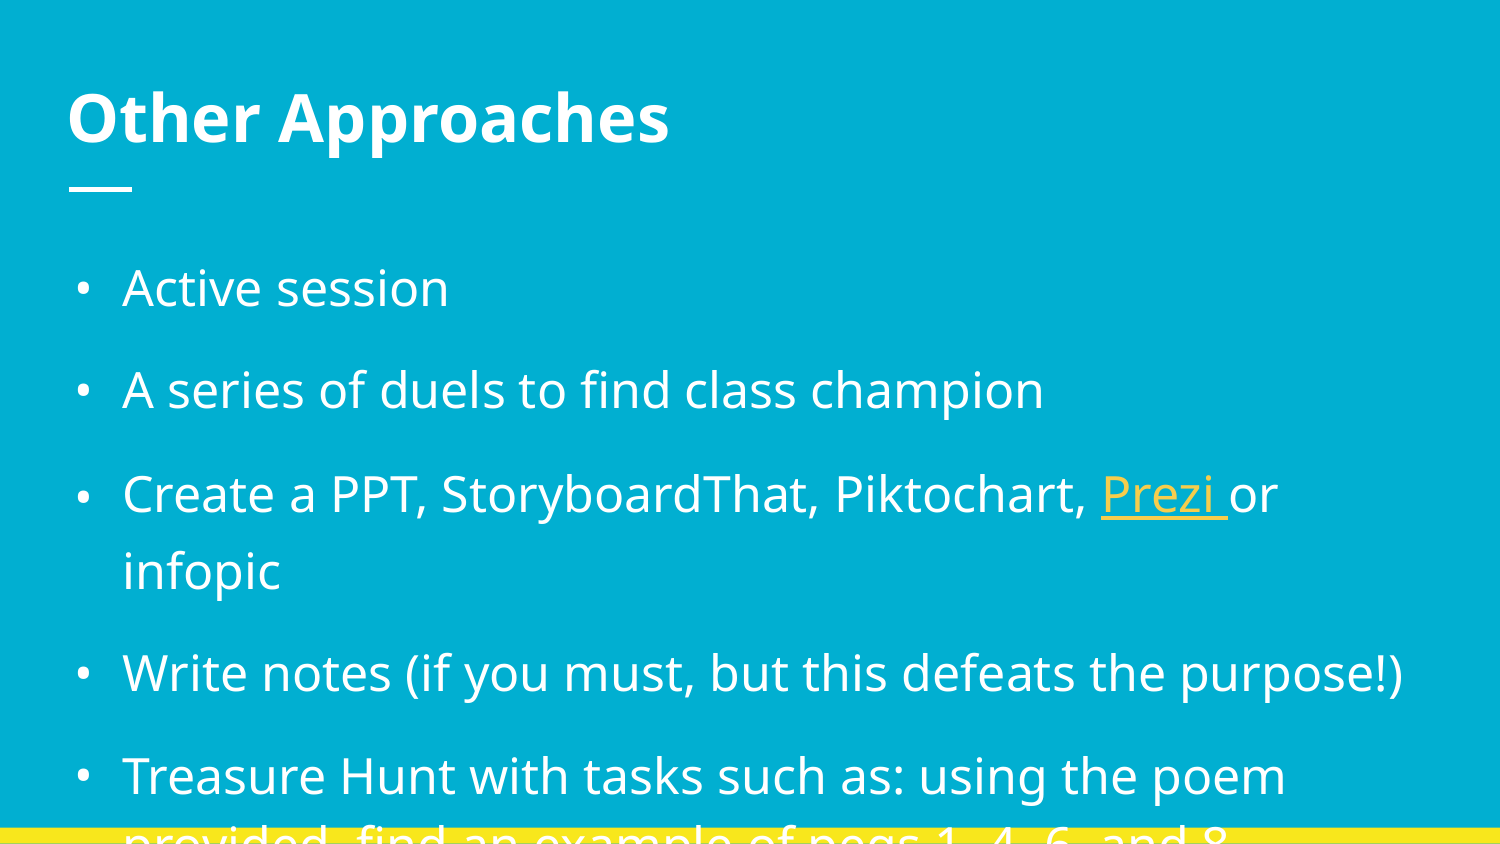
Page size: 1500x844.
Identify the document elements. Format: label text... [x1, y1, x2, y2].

title Other Approaches [51, 61, 1449, 167]
list Active session A series of duels to find class champion Create a PPT, StoryboardThat, Piktochart, Prezi or infopic Write notes (if you must, but this defeats the purpose!) Treasure Hunt with tasks such as: using the poem provided, find an example of pegs 1, 4, 6, and 8. [51, 232, 1449, 750]
